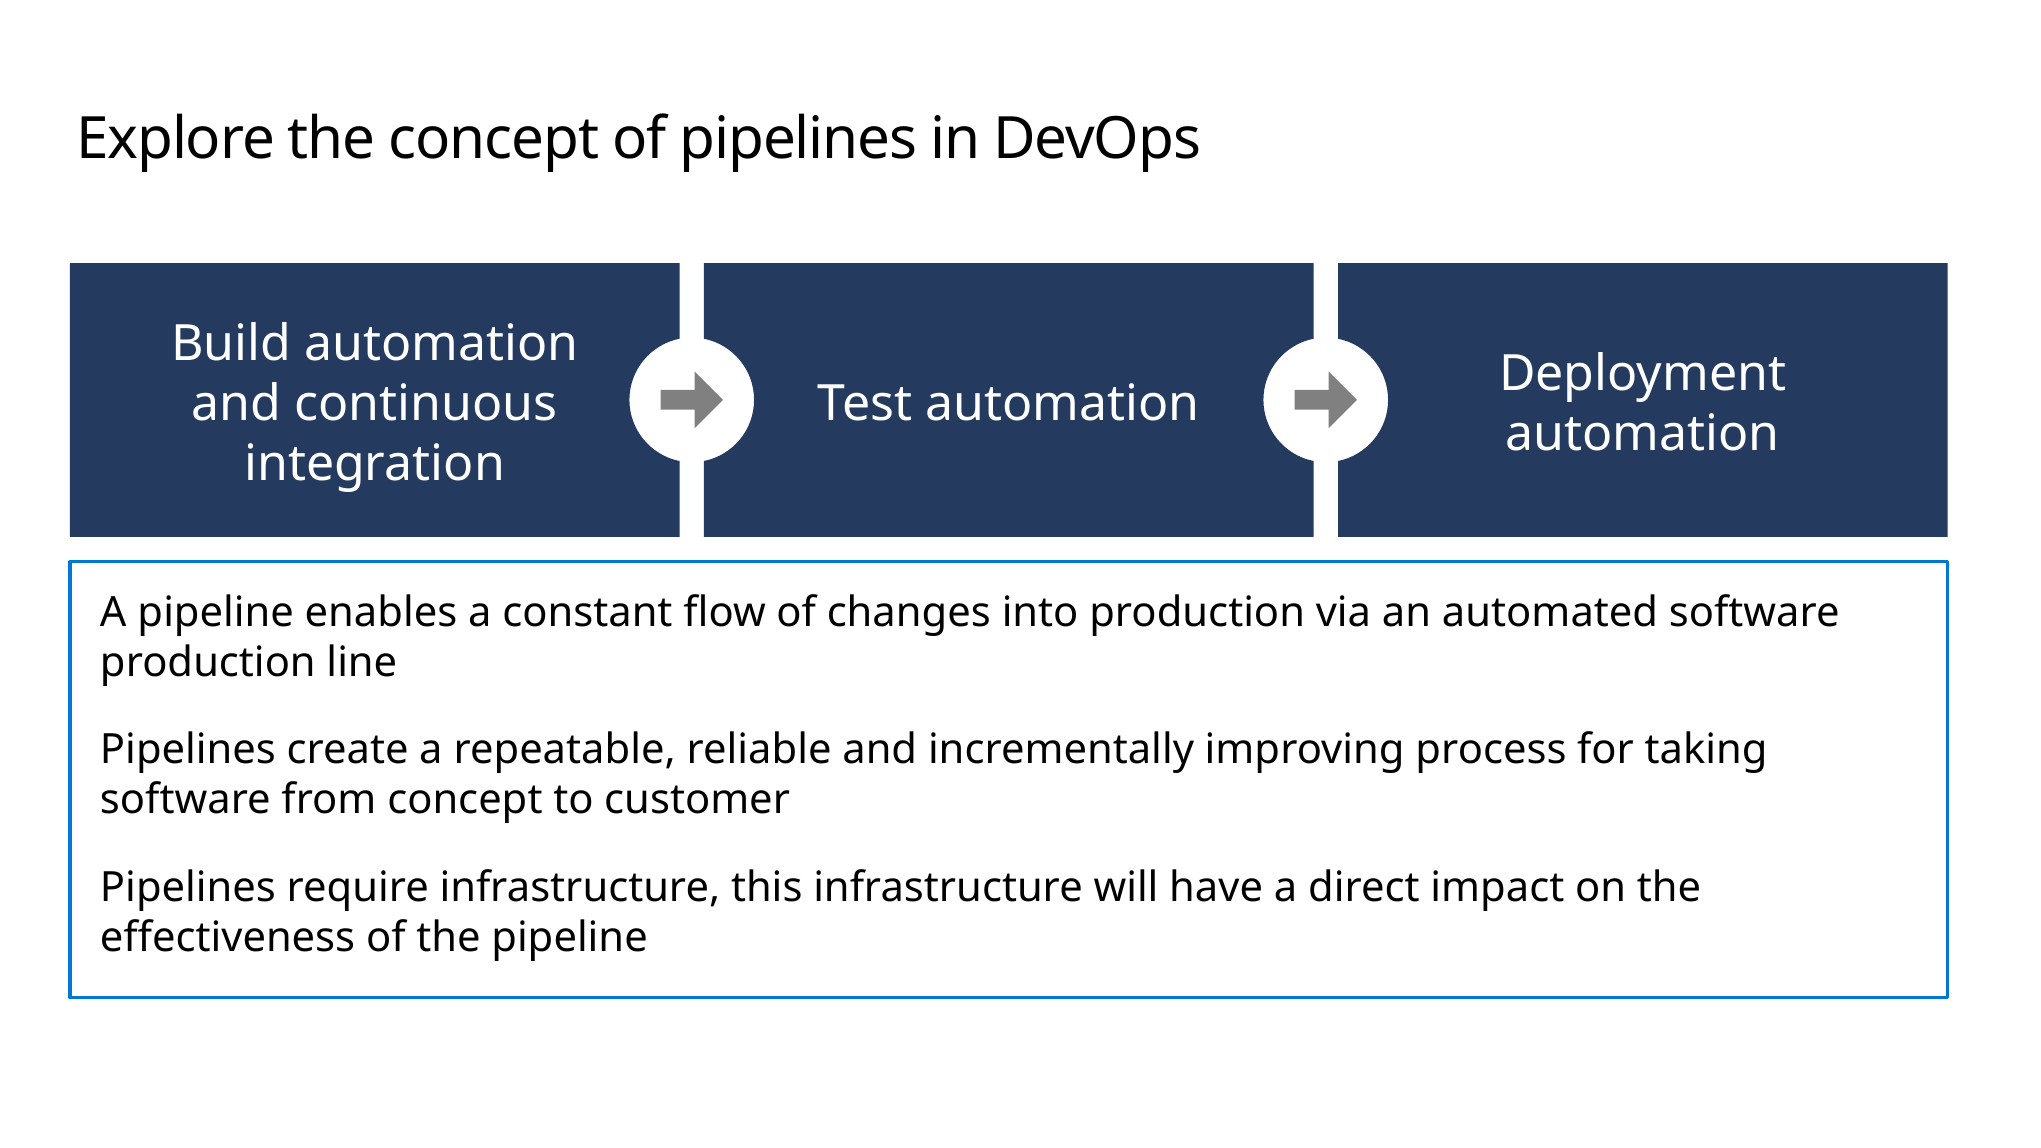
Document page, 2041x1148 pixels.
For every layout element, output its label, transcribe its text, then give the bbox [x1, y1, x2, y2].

text_box Build automation and continuous integration [69, 262, 681, 538]
text_box Test automation [703, 262, 1315, 538]
text_box [1293, 370, 1358, 429]
title Explore the concept of pipelines in DevOps [76, 103, 1969, 172]
text_box [659, 370, 724, 429]
text_box A pipeline enables a constant flow of changes into production via an automated software production line Pipelines create a repeatable, reliable and incrementally improving process for taking software from concept to customer Pipelines require infrastructure, this infrastructure will have a direct impact on the effectiveness of the pipeline [70, 561, 1948, 998]
text_box Deployment automation [1337, 262, 1949, 538]
